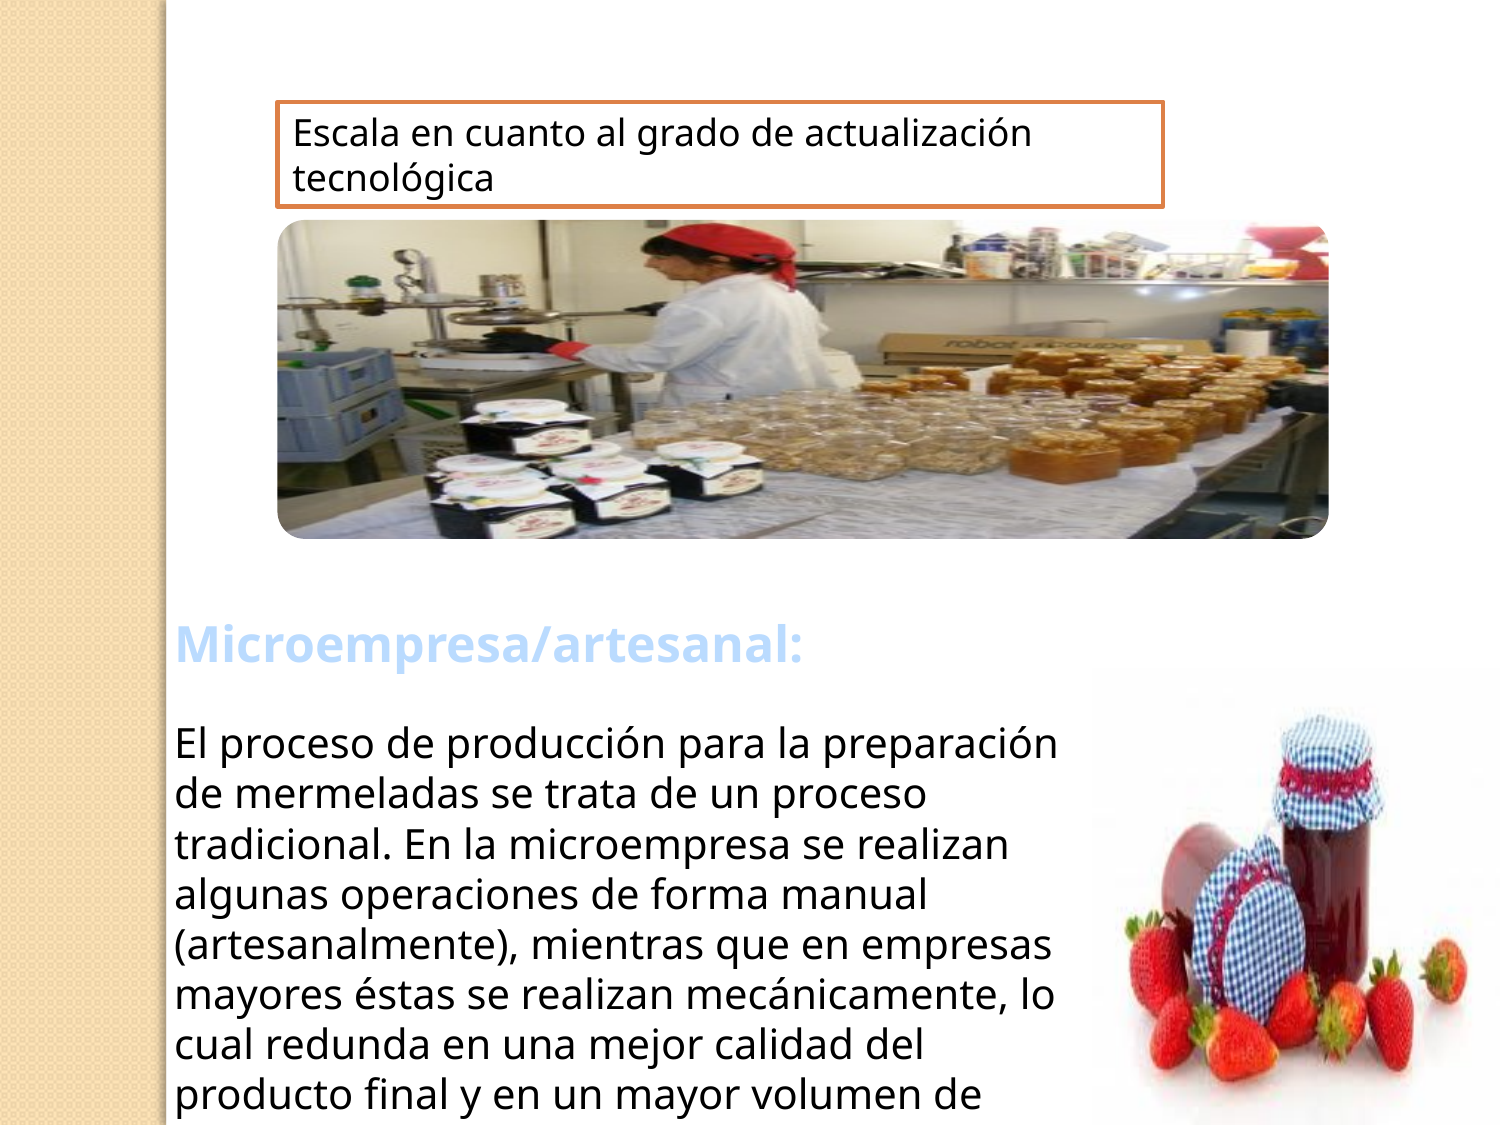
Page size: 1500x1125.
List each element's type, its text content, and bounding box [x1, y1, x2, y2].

picture [1092, 668, 1500, 1125]
text_box Escala en cuanto al grado de actualización tecnológica [275, 100, 1165, 209]
text_box Microempresa/artesanal: El proceso de producción para la preparación de mermeladas se trata de un proceso tradicional. En la microempresa se realizan algunas operaciones de forma manual (artesanalmente), mientras que en empresas mayores éstas se realizan mecánicamente, lo cual redunda en una mejor calidad del producto final y en un mayor volumen de producción. [159, 604, 1093, 1125]
picture [277, 219, 1329, 540]
